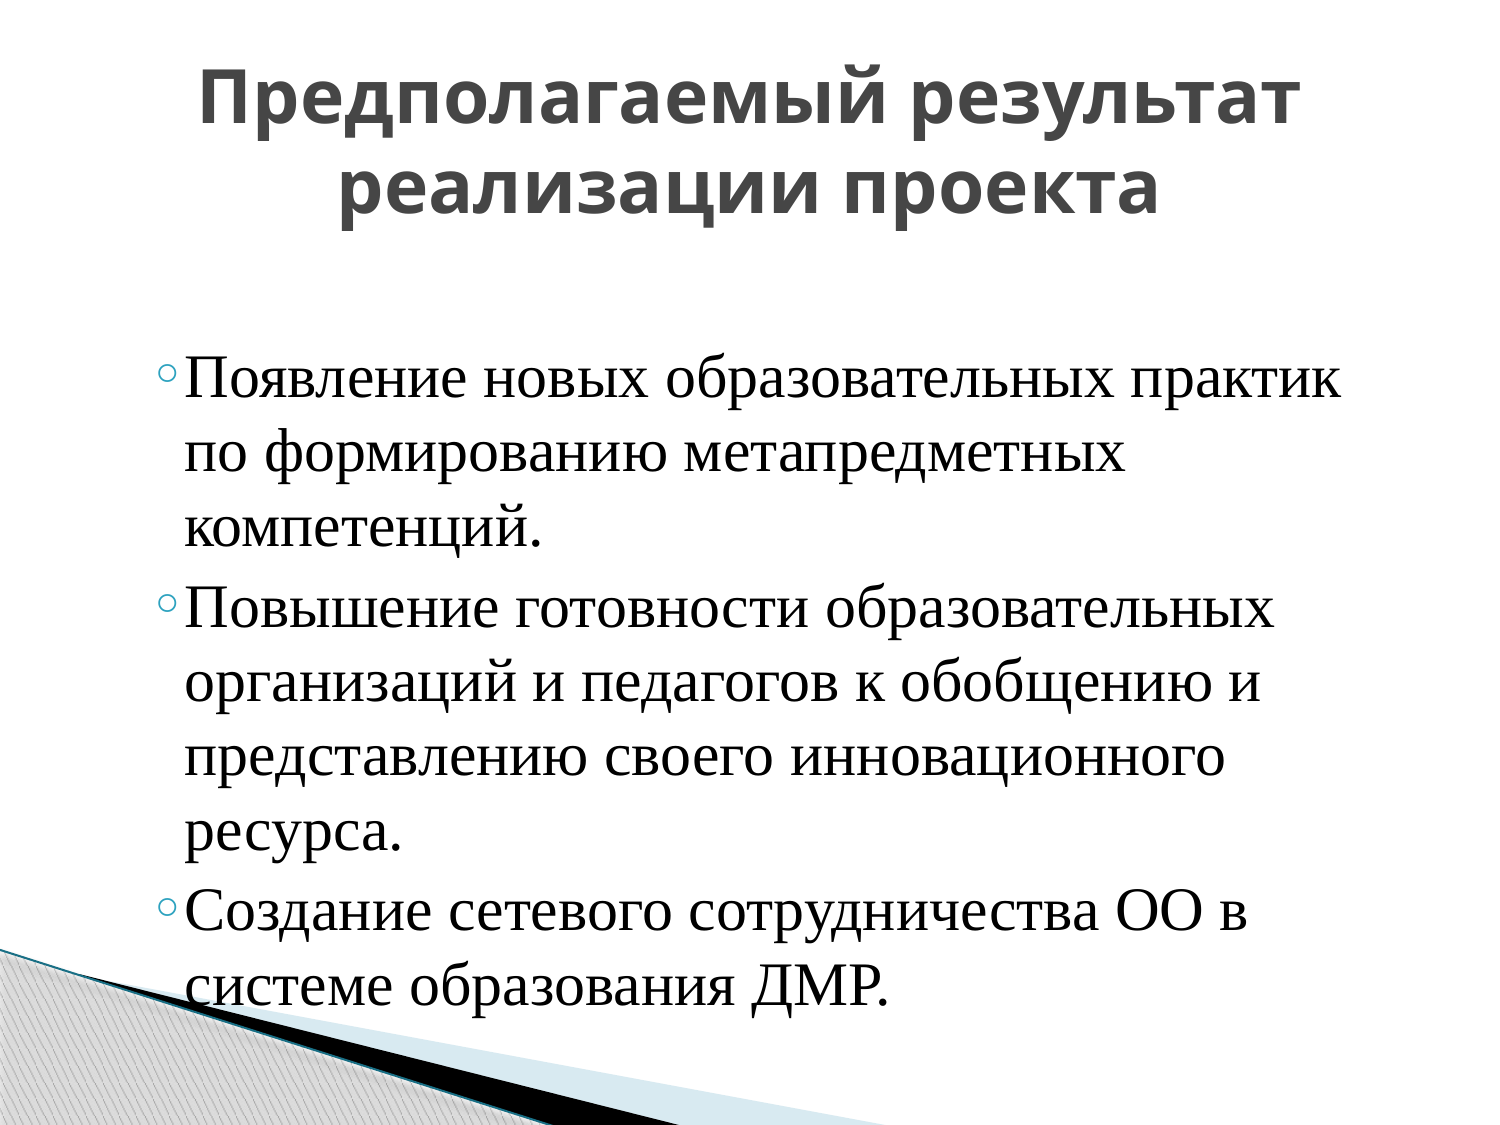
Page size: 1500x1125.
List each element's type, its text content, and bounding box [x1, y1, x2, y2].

title Предполагаемый результат реализации проекта [75, 45, 1425, 233]
list Появление новых образовательных практик по формированию метапредметных компетенций. Повышение готовности образовательных организаций и педагогов к обобщению и представлению своего инновационного ресурса. Создание сетевого сотрудничества ОО в системе образования ДМР. [75, 328, 1425, 1032]
